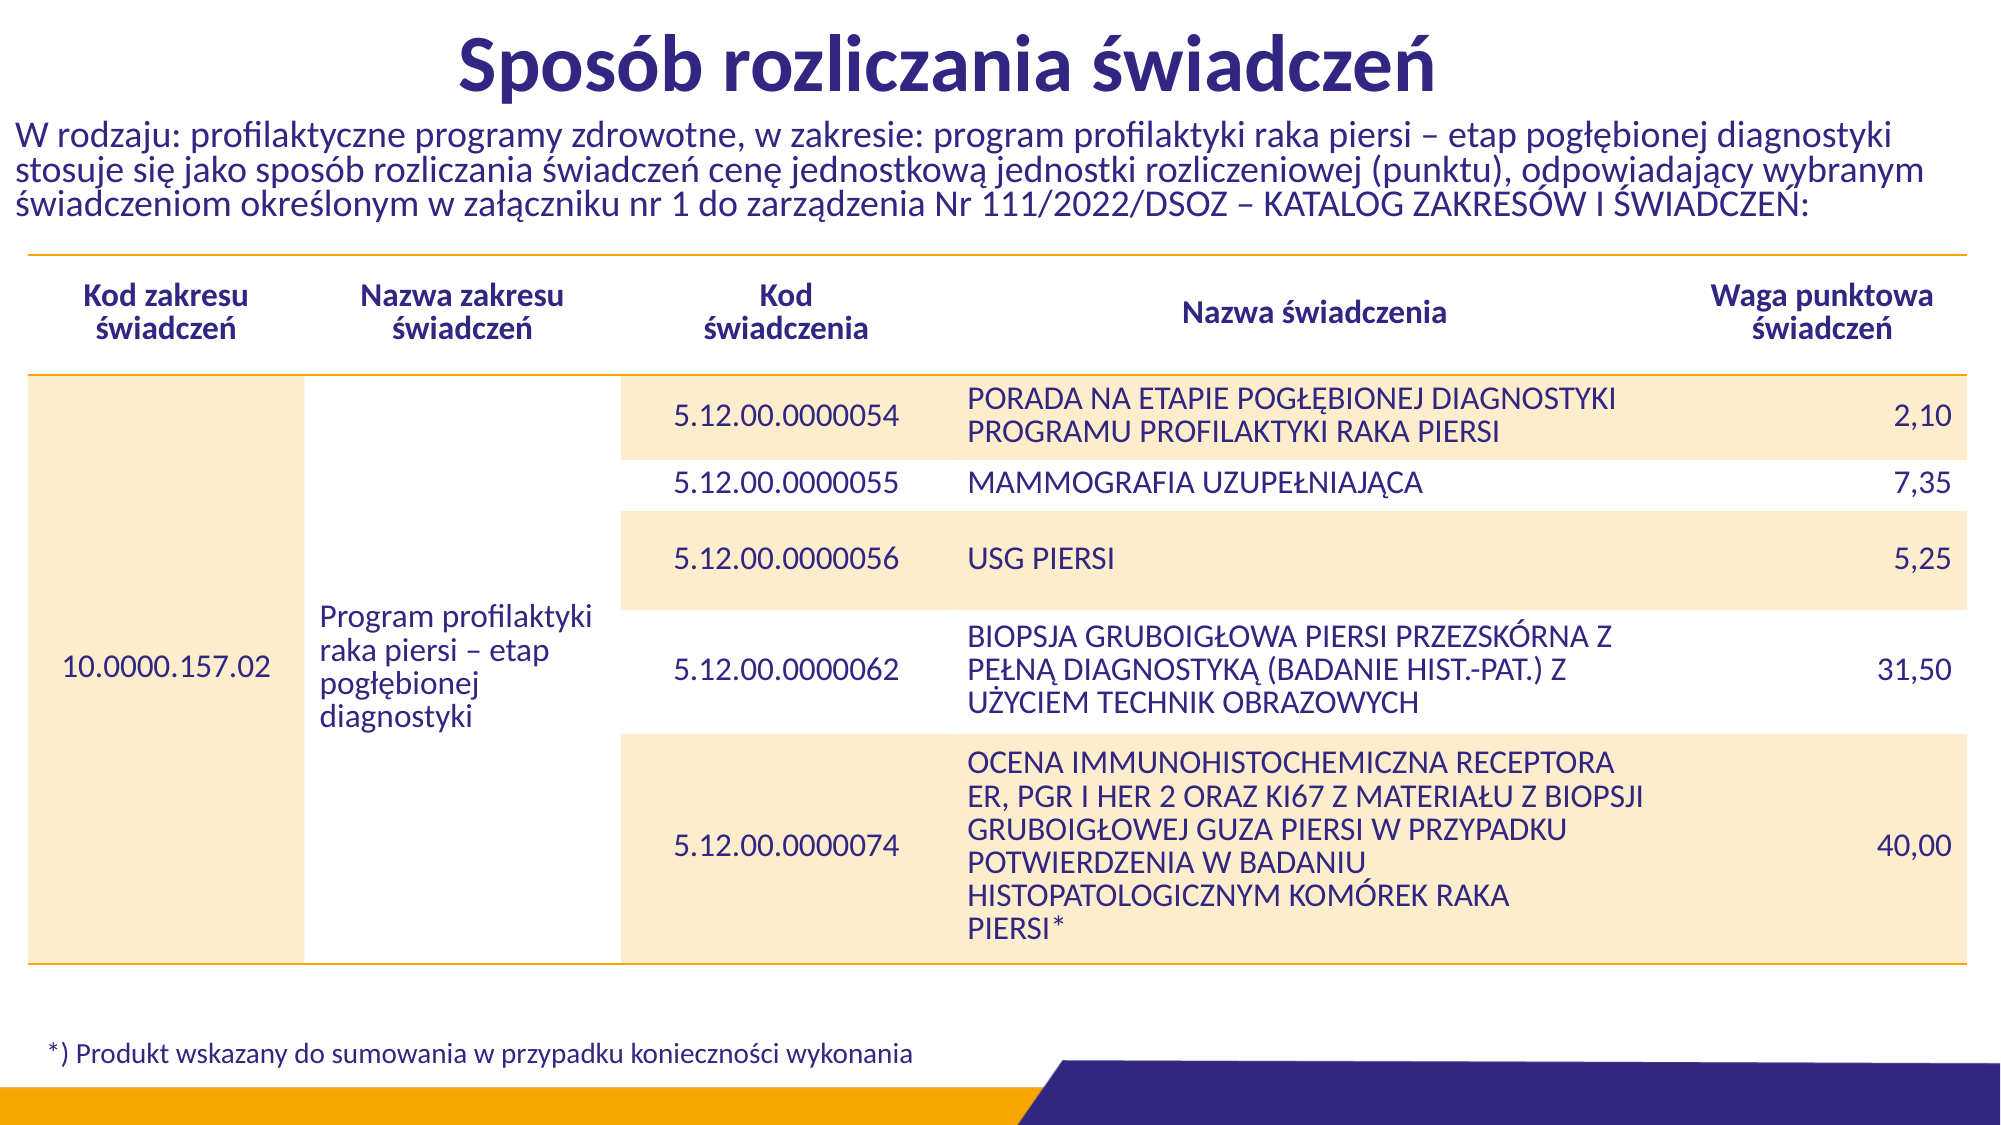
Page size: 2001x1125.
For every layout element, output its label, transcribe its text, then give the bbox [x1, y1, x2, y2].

table_cell 5.12.00.0000074 [621, 734, 952, 963]
picture [0, 1060, 2001, 1125]
table_header Waga punktowa świadczeń [1678, 263, 1967, 374]
table_cell 5.12.00.0000054 [621, 376, 952, 460]
table_cell 31,50 [1678, 612, 1967, 732]
table_header Kod świadczenia [621, 263, 952, 374]
table_cell OCENA IMMUNOHISTOCHEMICZNA RECEPTORA ER, PGR I HER 2 ORAZ KI67 Z MATERIAŁU Z BIOPSJI GRUBOIGŁOWEJ GUZA PIERSI W PRZYPADKU POTWIERDZENIA W BADANIU HISTOPATOLOGICZNYM KOMÓREK RAKA PIERSI* [952, 734, 1678, 963]
table_cell 5,25 [1678, 511, 1967, 610]
table_cell 5.12.00.0000056 [621, 511, 952, 610]
table_cell 5.12.00.0000062 [621, 612, 952, 732]
table_cell 40,00 [1678, 734, 1967, 963]
table_cell USG PIERSI [952, 511, 1678, 610]
table_cell 5.12.00.0000055 [621, 462, 952, 510]
text_box *) Produkt wskazany do sumowania w przypadku konieczności wykonania [31, 1026, 1025, 1077]
table_cell 10.0000.157.02 [28, 376, 304, 963]
table_header Kod zakresu świadczeń [28, 263, 304, 374]
table_cell 2,10 [1678, 376, 1967, 460]
table_cell BIOPSJA GRUBOIGŁOWA PIERSI PRZEZSKÓRNA Z PEŁNĄ DIAGNOSTYKĄ (BADANIE HIST.-PAT.) Z UŻYCIEM TECHNIK OBRAZOWYCH [952, 612, 1678, 732]
table_cell Program profilaktyki raka piersi – etap pogłębionej diagnostyki [304, 376, 621, 963]
table_cell PORADA NA ETAPIE POGŁĘBIONEJ DIAGNOSTYKI PROGRAMU PROFILAKTYKI RAKA PIERSI [952, 376, 1678, 460]
table_cell MAMMOGRAFIA UZUPEŁNIAJĄCA [952, 462, 1678, 510]
table_cell 7,35 [1678, 462, 1967, 510]
list W rodzaju: profilaktyczne programy zdrowotne, w zakresie: program profilaktyki raka piersi – etap pogłębionej diagnostyki stosuje się jako sposób rozliczania świadczeń cenę jednostkową jednostki rozliczeniowej (punktu), odpowiadający wybranym świadczeniom określonym w załączniku nr 1 do zarządzenia Nr 111/2022/DSOZ – KATALOG ZAKRESÓW I ŚWIADCZEŃ: [0, 113, 1982, 263]
table_header Nazwa zakresu świadczeń [304, 263, 621, 374]
title Sposób rozliczania świadczeń [85, 0, 1811, 113]
table_header Nazwa świadczenia [952, 263, 1678, 374]
